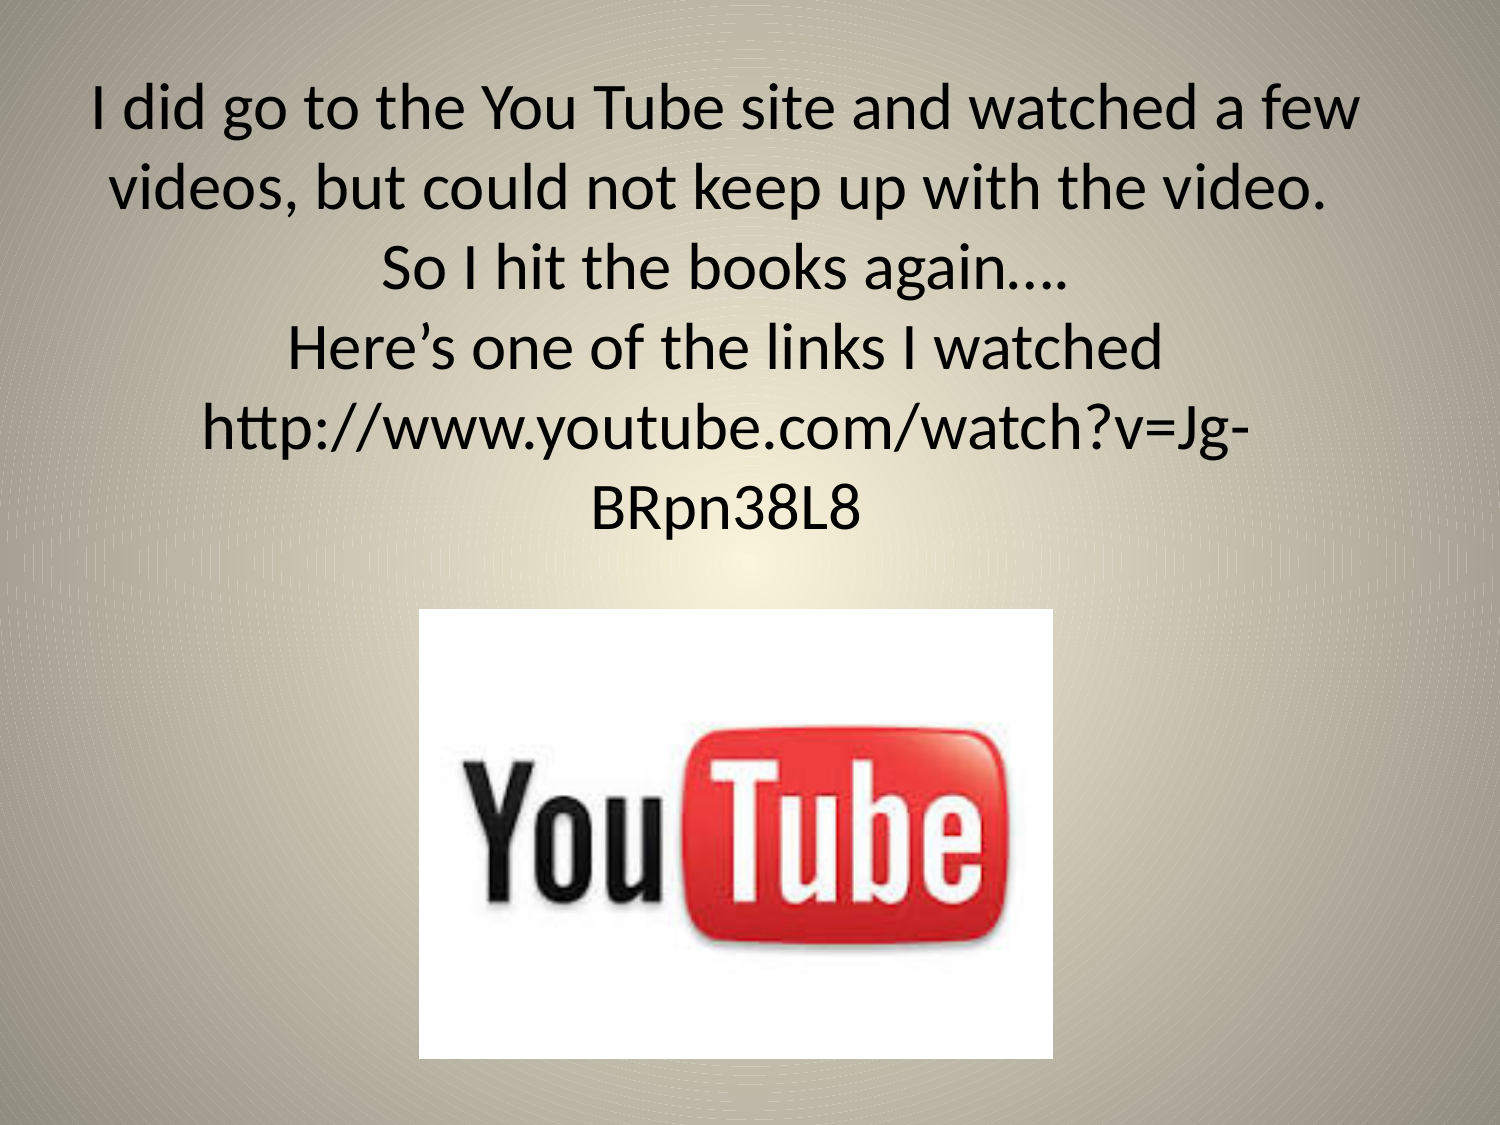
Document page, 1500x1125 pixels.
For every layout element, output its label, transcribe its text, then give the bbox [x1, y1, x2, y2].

title I did go to the You Tube site and watched a few videos, but could not keep up with the video. So I hit the books again…. Here’s one of the links I watched http://www.youtube.com/watch?v=Jg-BRpn38L8 [64, 30, 1388, 575]
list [418, 609, 1053, 1059]
